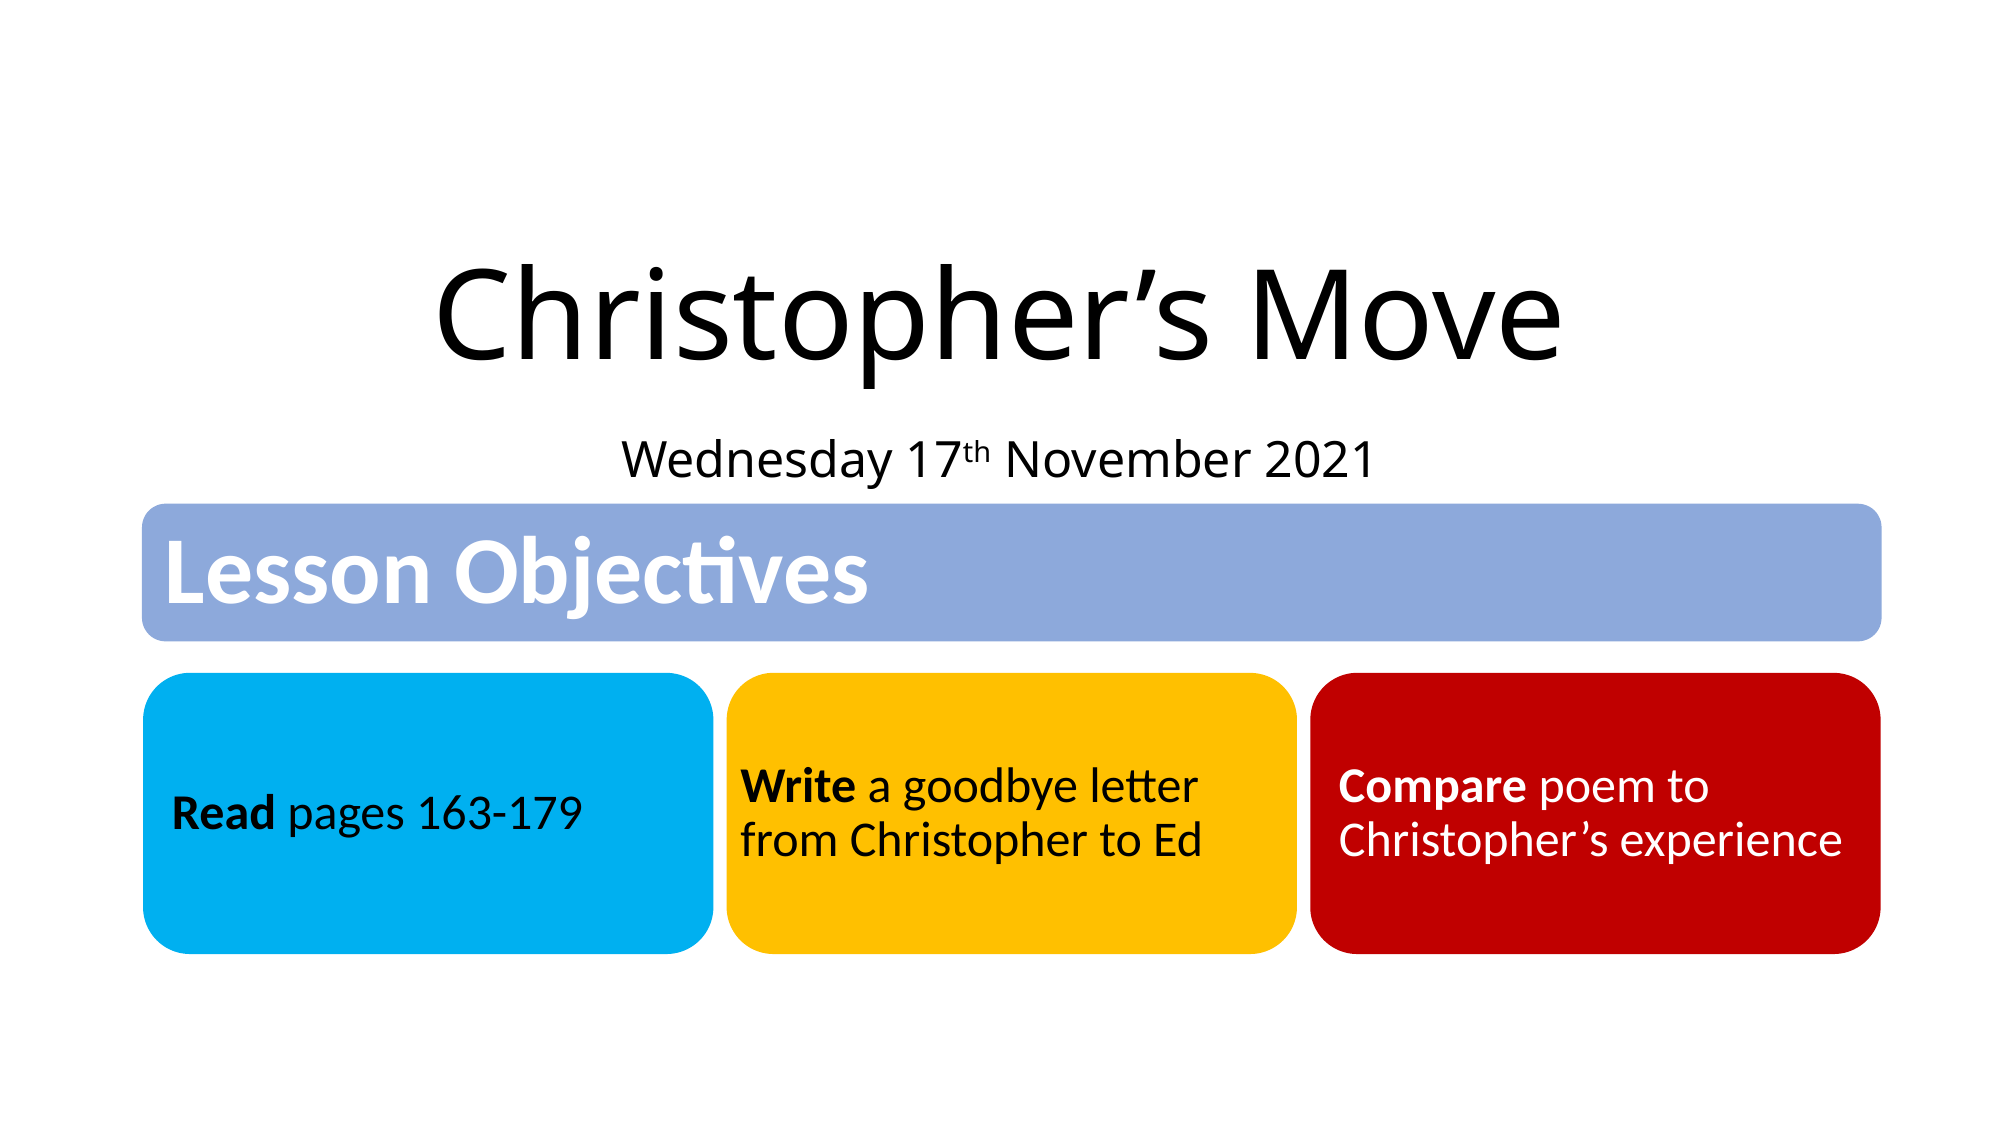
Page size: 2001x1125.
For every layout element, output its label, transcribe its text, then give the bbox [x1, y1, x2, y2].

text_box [142, 504, 1881, 955]
title Christopher’s Move [249, 184, 1750, 395]
subtitle Wednesday 17th November 2021 [249, 426, 1750, 503]
